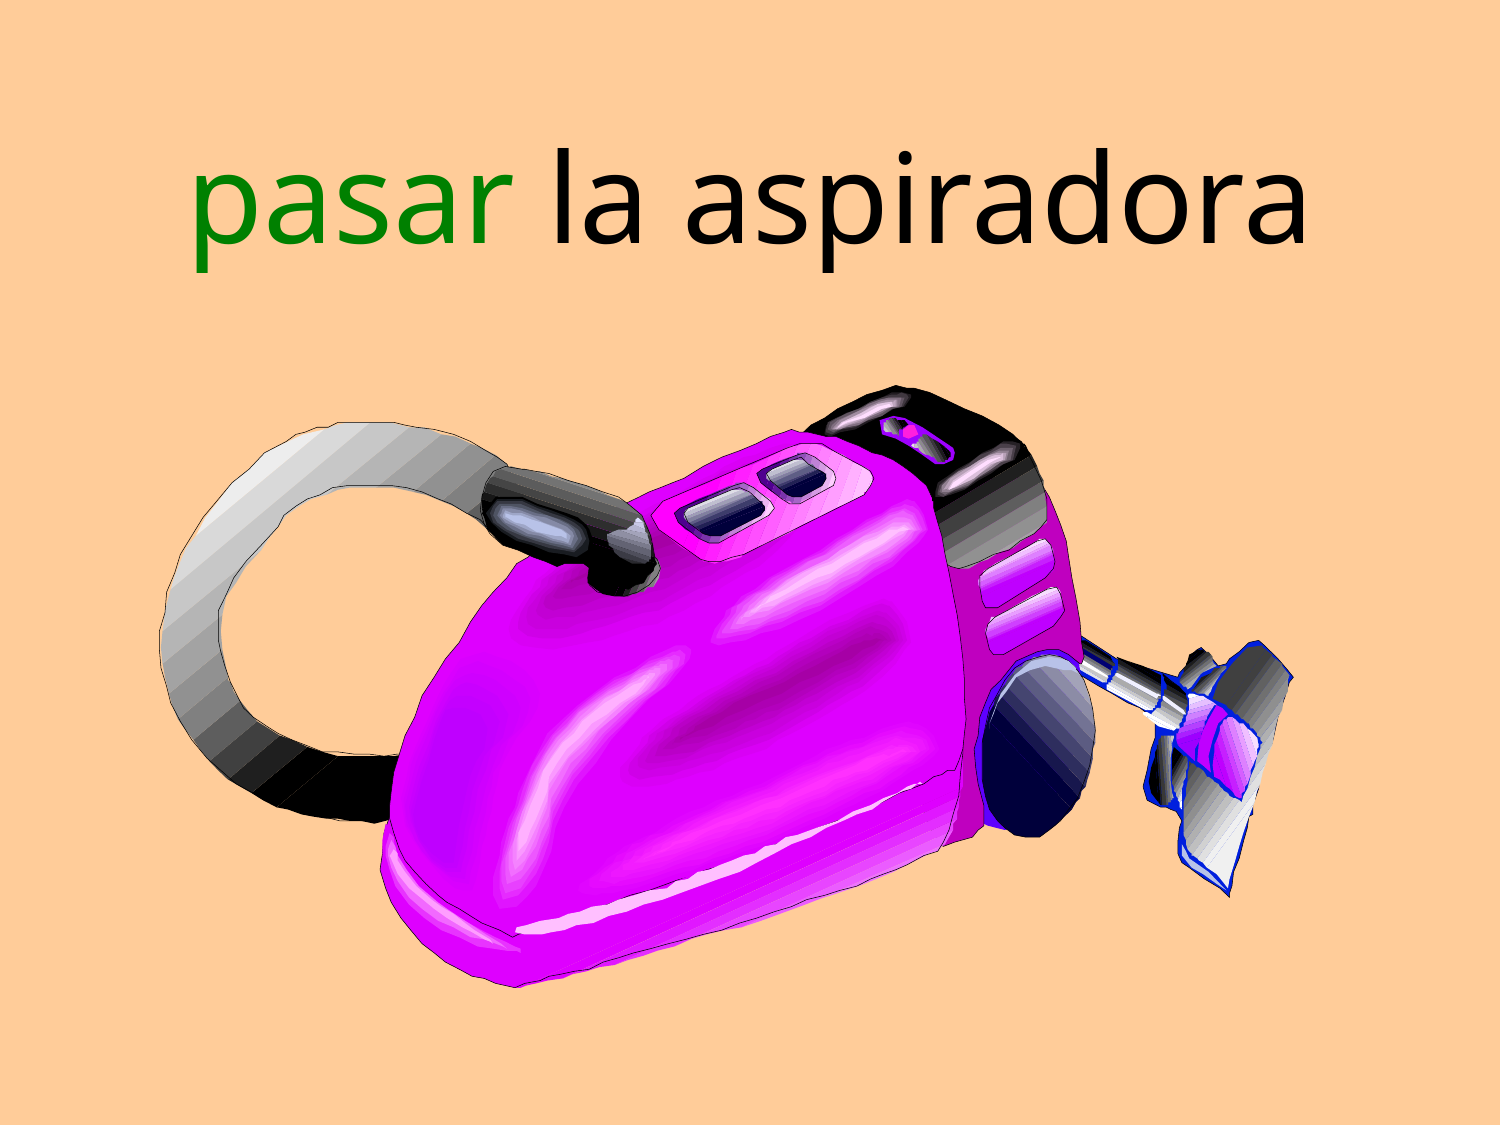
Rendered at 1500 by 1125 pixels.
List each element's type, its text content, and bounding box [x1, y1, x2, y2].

title pasar la aspiradora [112, 99, 1388, 288]
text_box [159, 385, 1294, 988]
